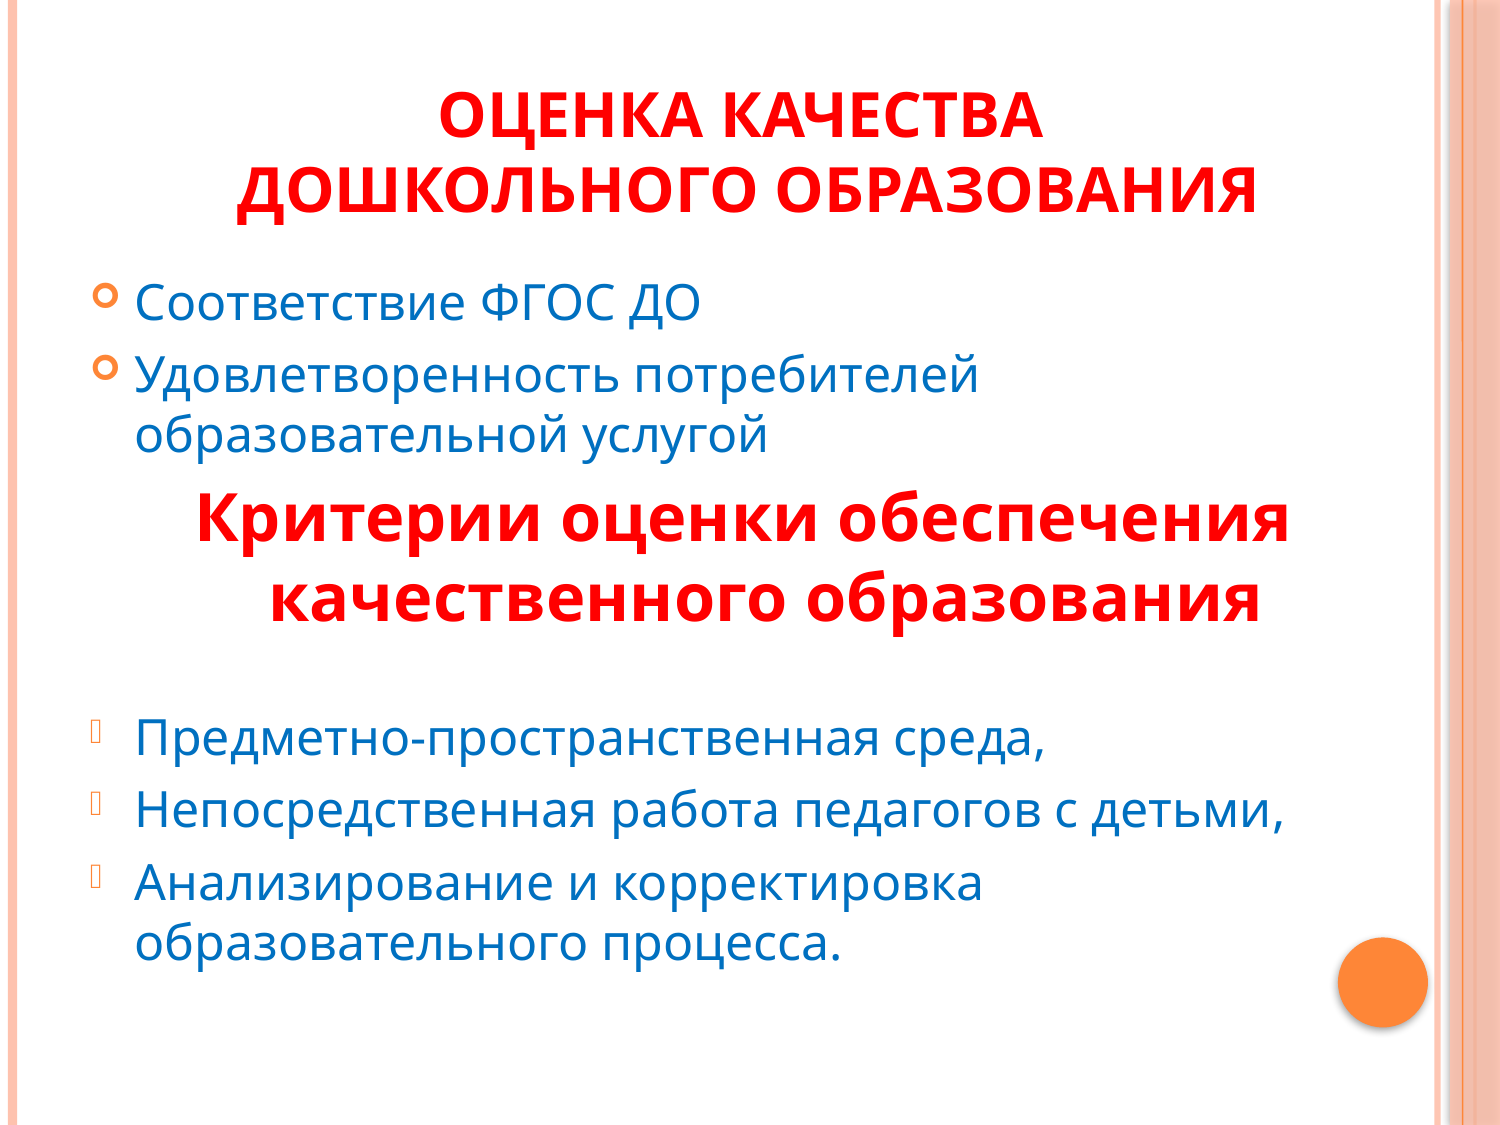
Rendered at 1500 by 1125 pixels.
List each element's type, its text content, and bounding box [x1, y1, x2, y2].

title Оценка качества дошкольного образования [75, 45, 1424, 233]
list Соответствие ФГОС ДО Удовлетворенность потребителей образовательной услугой Критерии оценки обеспечения качественного образования Предметно-пространственная среда, Непосредственная работа педагогов с детьми, Анализирование и корректировка образовательного процесса. [75, 262, 1412, 1062]
